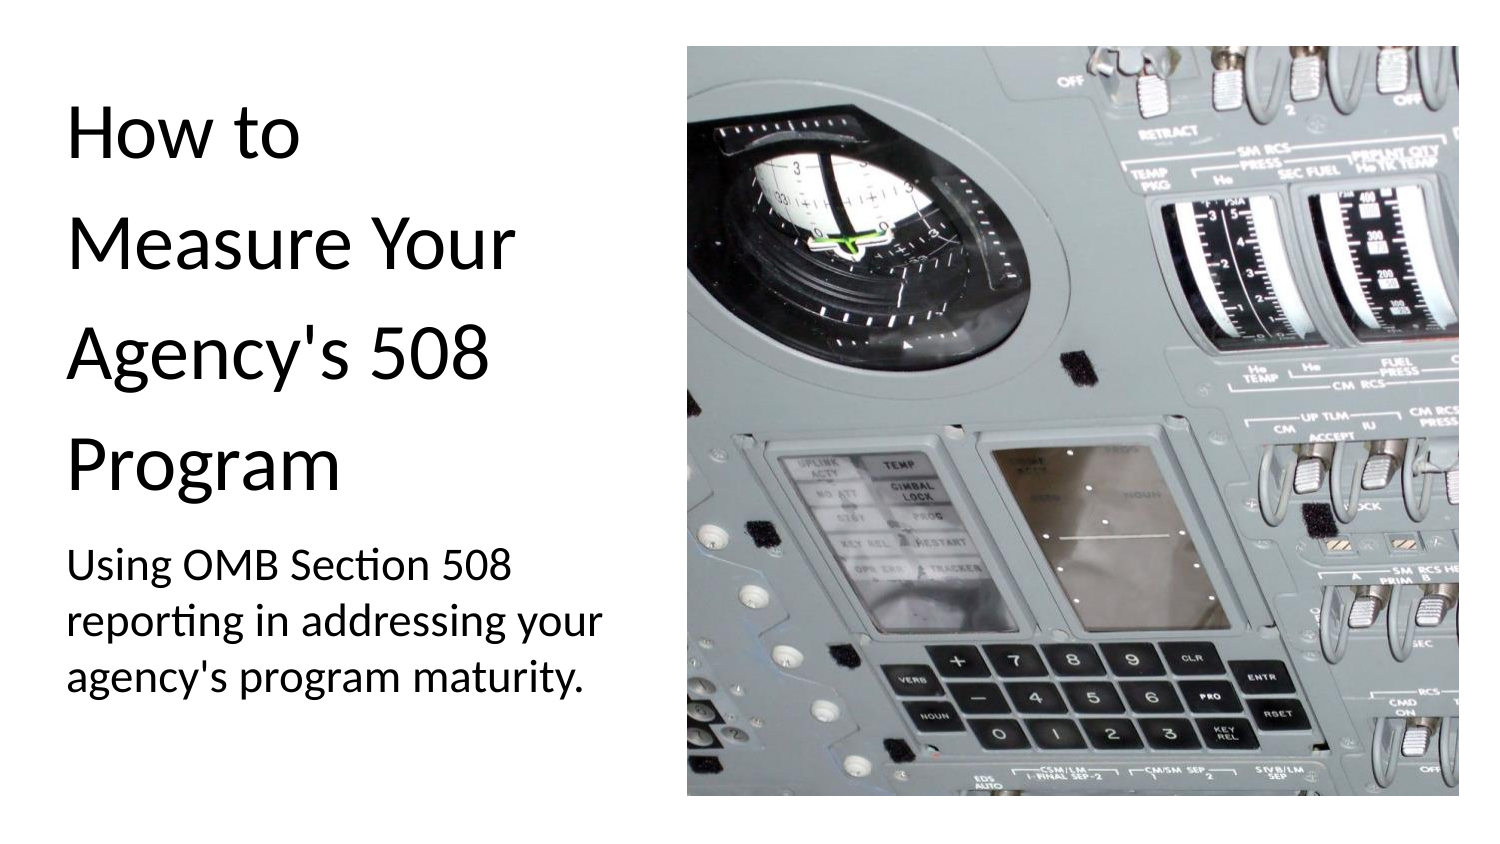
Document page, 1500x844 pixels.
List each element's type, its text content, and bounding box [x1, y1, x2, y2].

picture [687, 46, 1459, 796]
subtitle Using OMB Section 508 reporting in addressing your agency's program maturity. [51, 518, 682, 751]
title How to Measure Your Agency's 508 Program [51, 64, 668, 522]
